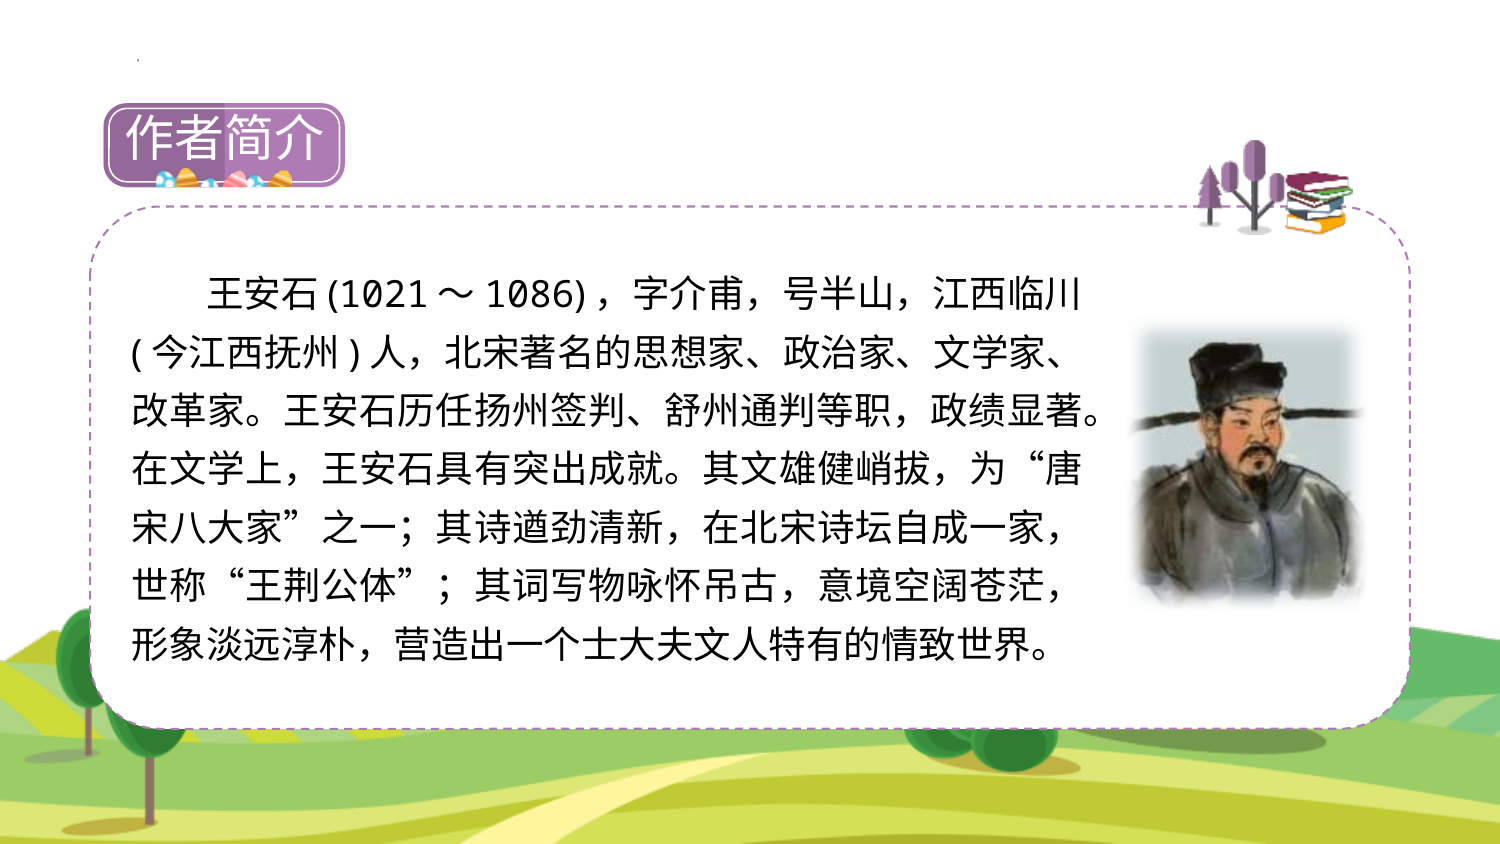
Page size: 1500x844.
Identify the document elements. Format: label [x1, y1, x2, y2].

picture [0, 601, 1500, 844]
picture [1124, 313, 1370, 614]
text_box [103, 99, 345, 139]
text_box [90, 139, 1410, 729]
